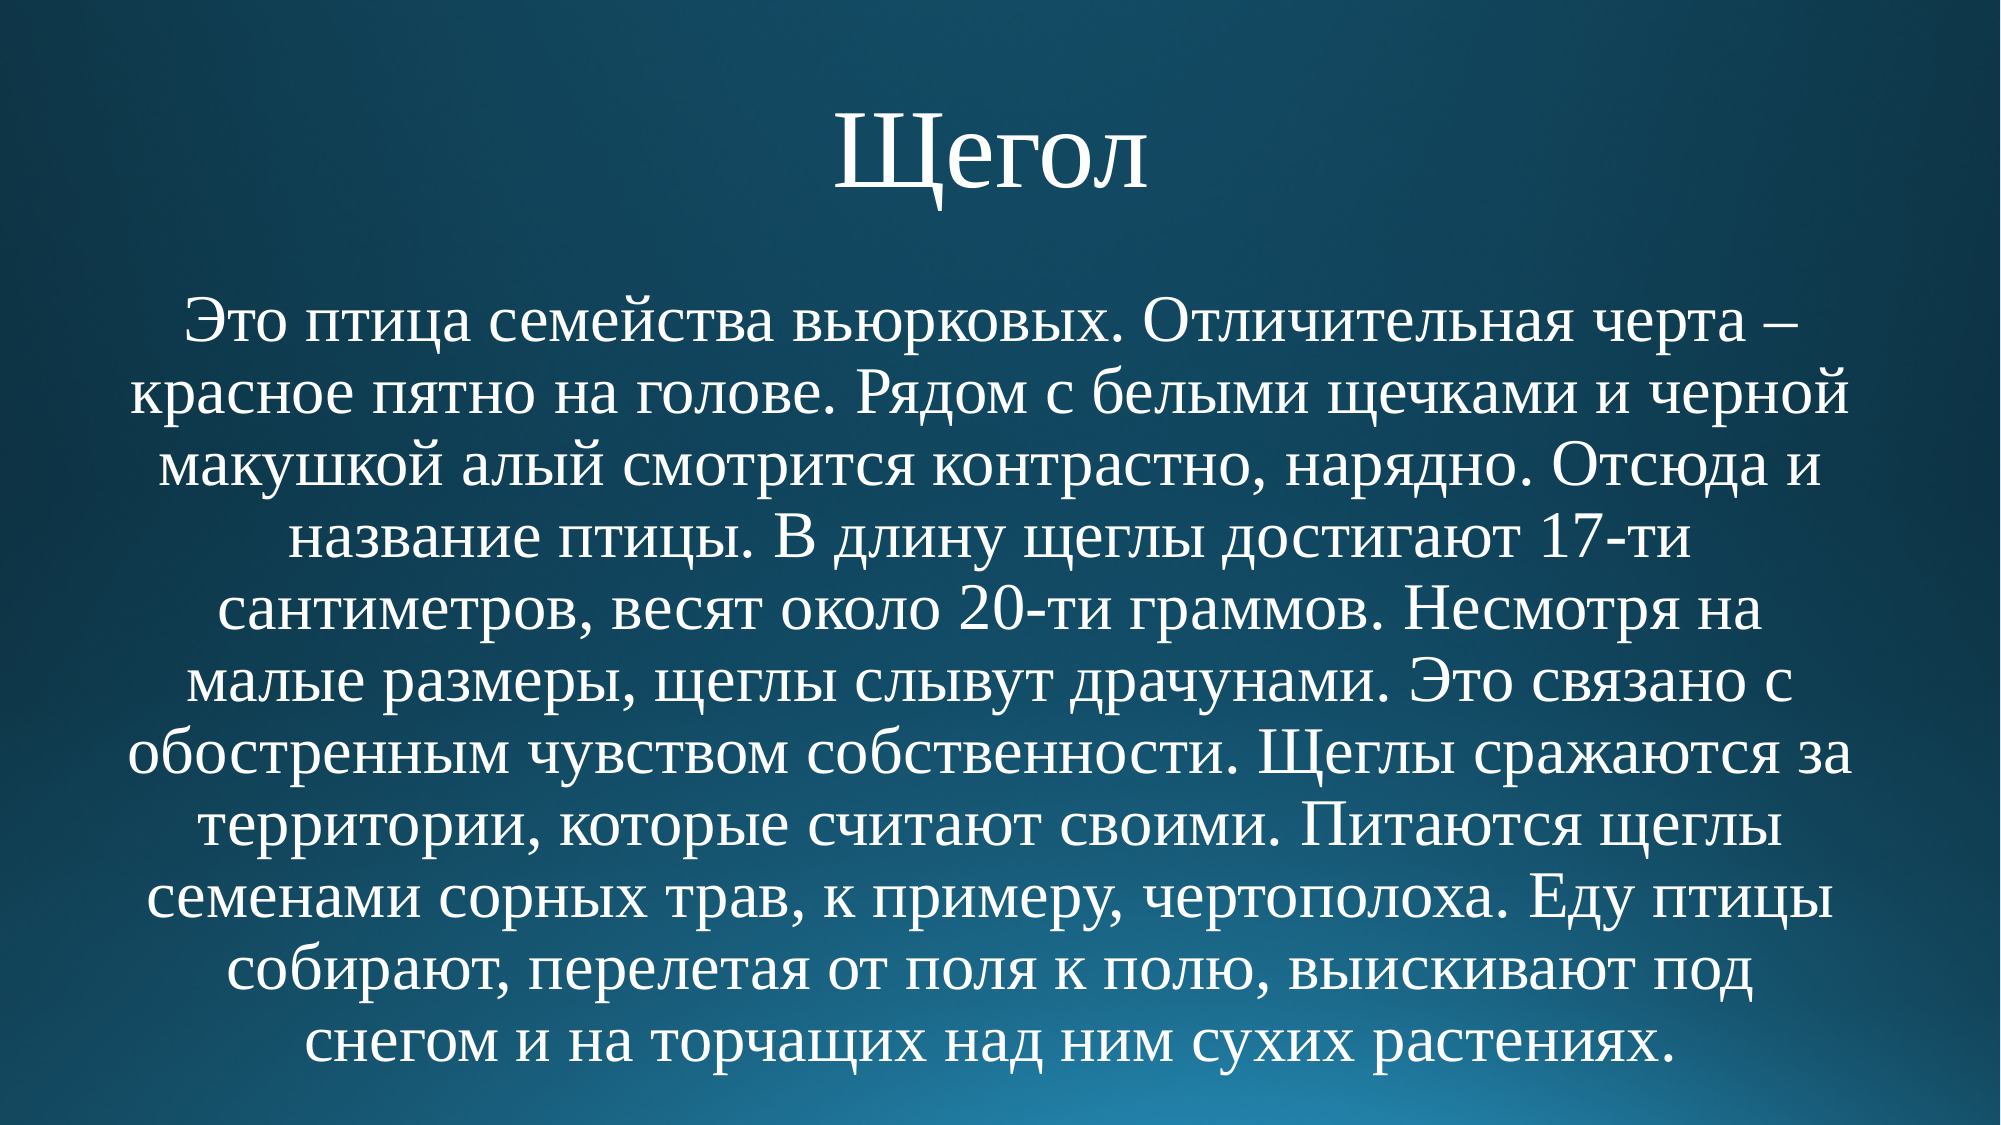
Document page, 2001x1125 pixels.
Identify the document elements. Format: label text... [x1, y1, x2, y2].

title Щегол Это птица семейства вьюрковых. Отличительная черта – красное пятно на голове. Рядом с белыми щечками и черной макушкой алый смотрится контрастно, нарядно. Отсюда и название птицы. В длину щеглы достигают 17-ти сантиметров, весят около 20-ти граммов. Несмотря на малые размеры, щеглы слывут драчунами. Это связано с обостренным чувством собственности. Щеглы сражаются за территории, которые считают своими. Питаются щеглы семенами сорных трав, к примеру, чертополоха. Еду птицы собирают, перелетая от поля к полю, выискивают под снегом и на торчащих над ним сухих растениях. [107, 81, 1875, 1085]
picture [0, 0, 2001, 1125]
